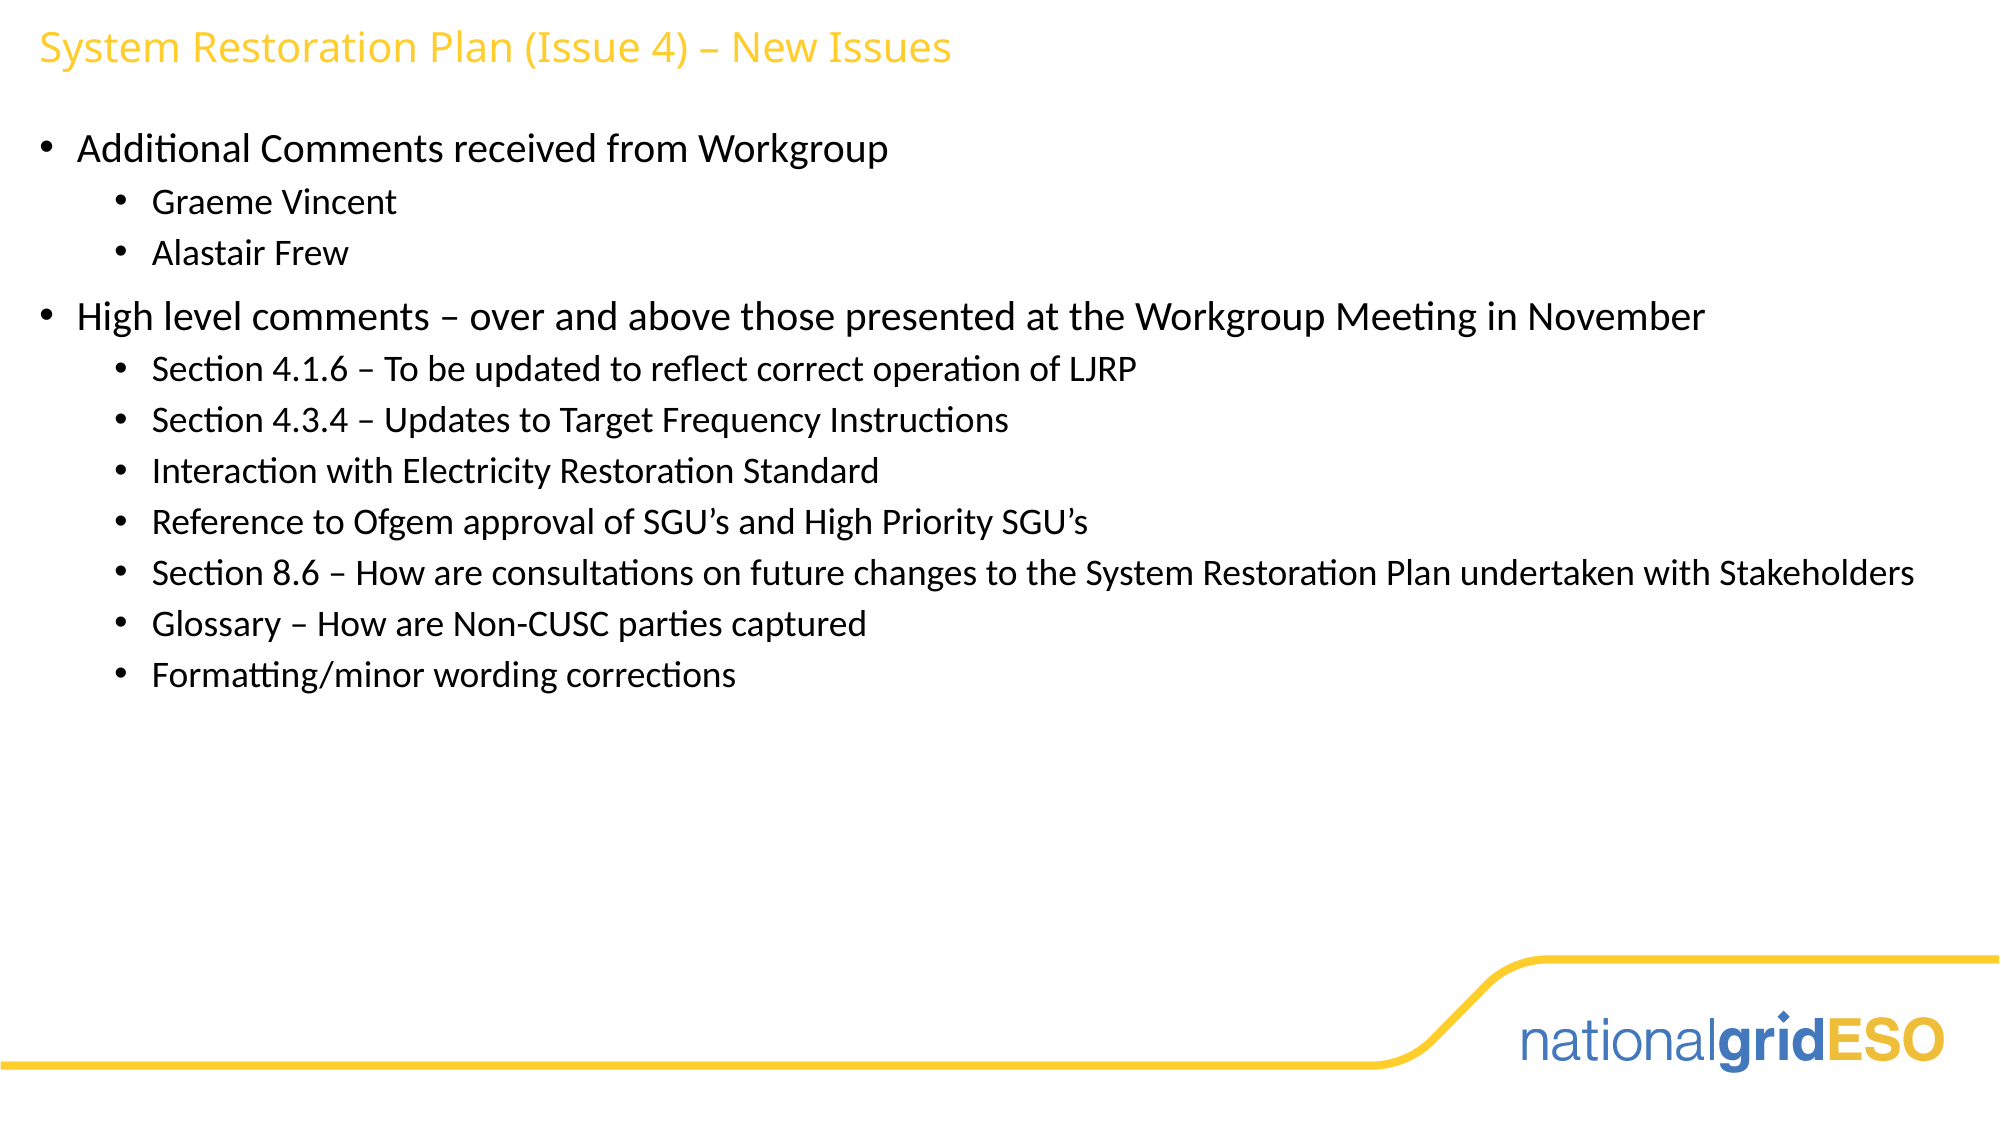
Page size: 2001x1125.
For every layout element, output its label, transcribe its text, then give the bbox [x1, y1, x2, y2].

title System Restoration Plan (Issue 4) – New Issues [24, 18, 1750, 119]
list Additional Comments received from Workgroup Graeme Vincent Alastair Frew High level comments – over and above those presented at the Workgroup Meeting in November Section 4.1.6 – To be updated to reflect correct operation of LJRP Section 4.3.4 – Updates to Target Frequency Instructions Interaction with Electricity Restoration Standard Reference to Ofgem approval of SGU’s and High Priority SGU’s Section 8.6 – How are consultations on future changes to the System Restoration Plan undertaken with Stakeholders Glossary – How are Non-CUSC parties captured Formatting/minor wording corrections [24, 119, 1959, 949]
picture [0, 949, 2000, 1121]
